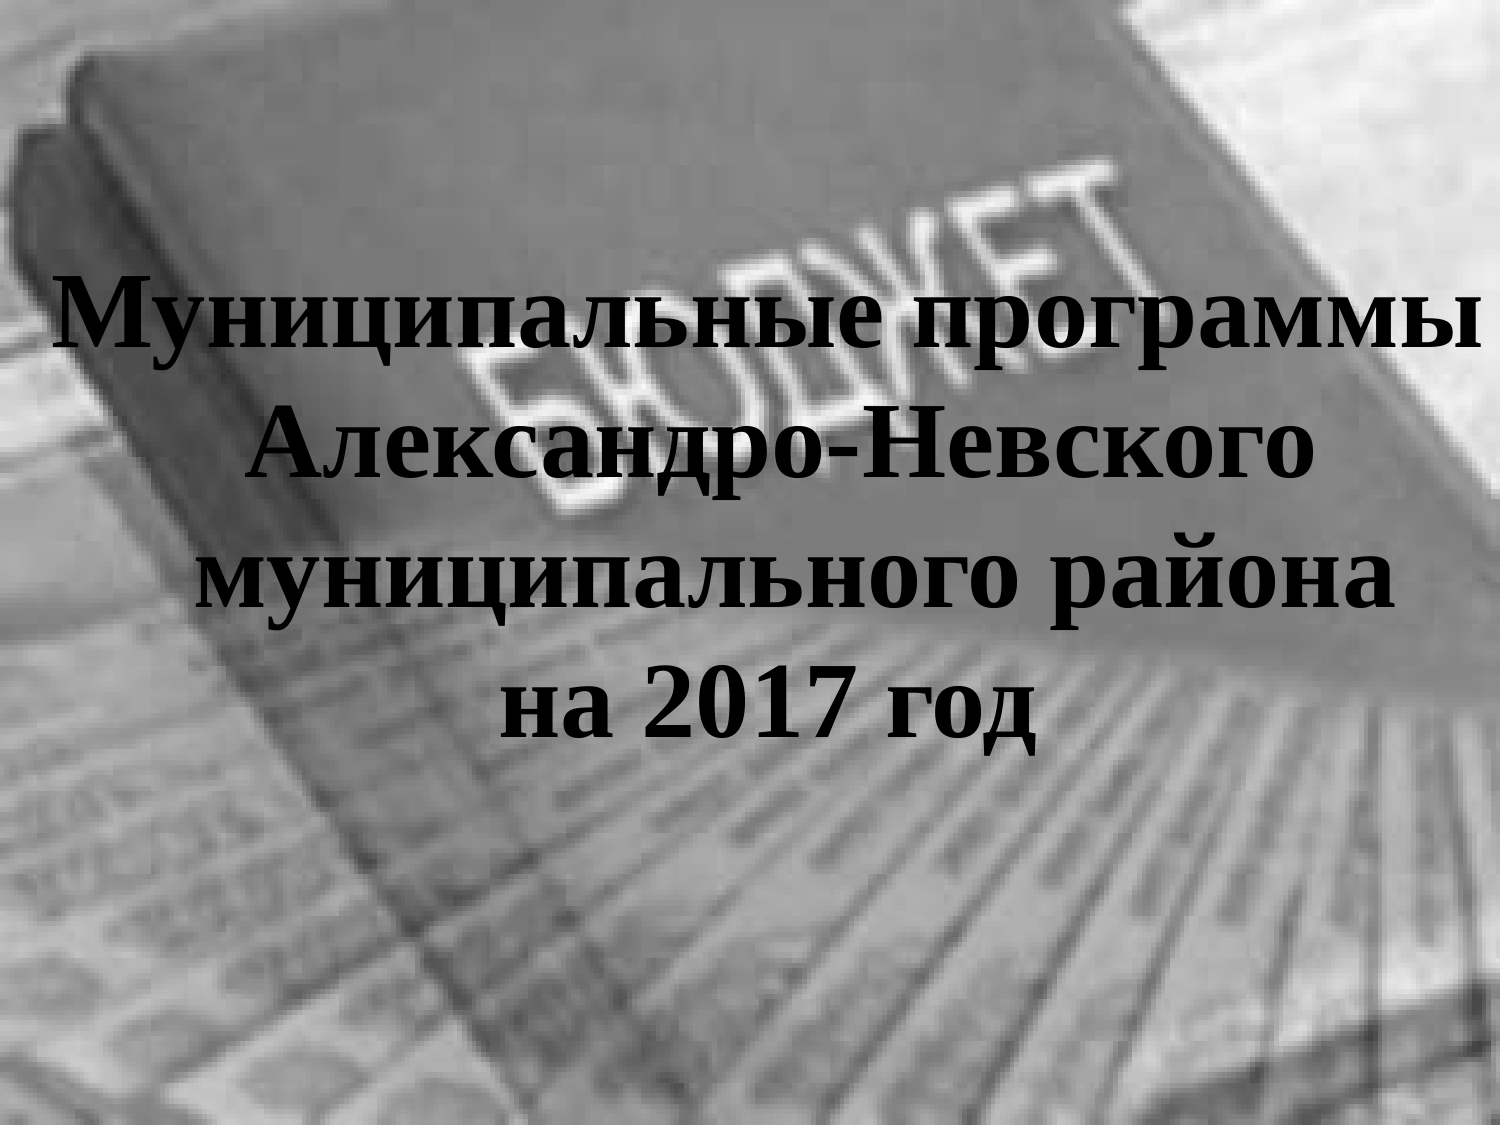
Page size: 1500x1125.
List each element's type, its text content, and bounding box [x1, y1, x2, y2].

text_box [0, 0, 1500, 1125]
text_box Муниципальные программы Александро-Невского муниципального района на 2017 год [36, 231, 1500, 767]
